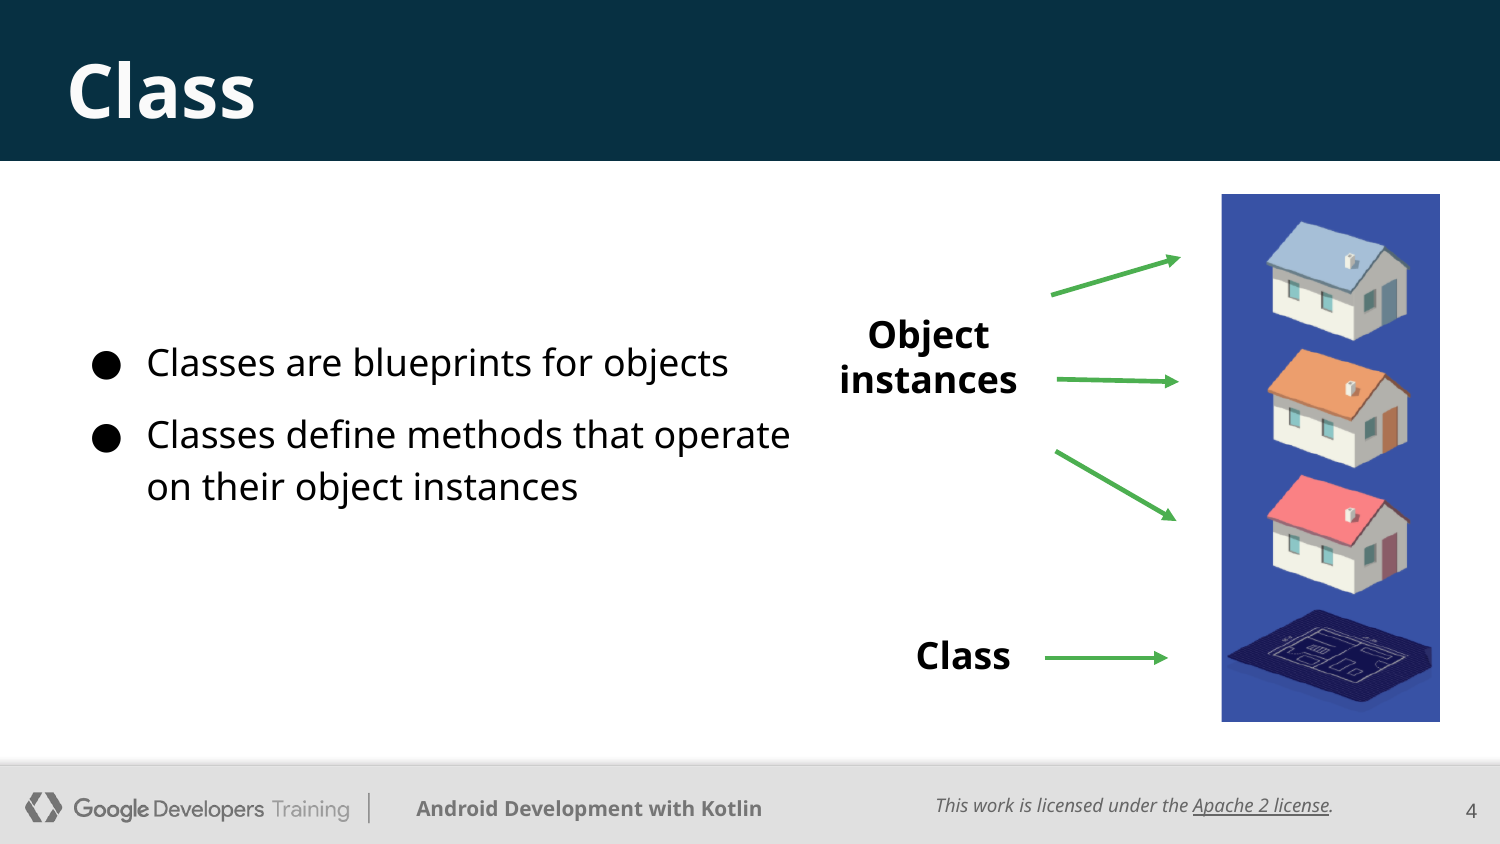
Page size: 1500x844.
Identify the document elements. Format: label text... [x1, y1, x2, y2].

picture [0, 161, 1500, 844]
text_box Object instances [800, 296, 1057, 356]
text_box Class [900, 616, 1156, 676]
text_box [1055, 450, 1177, 522]
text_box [1050, 256, 1182, 296]
slide_number ‹#› [1402, 777, 1493, 842]
title Class [51, 28, 1449, 122]
text_box Classes are blueprints for objects Classes define methods that operate on their object instances [56, 317, 810, 562]
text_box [1056, 378, 1180, 382]
